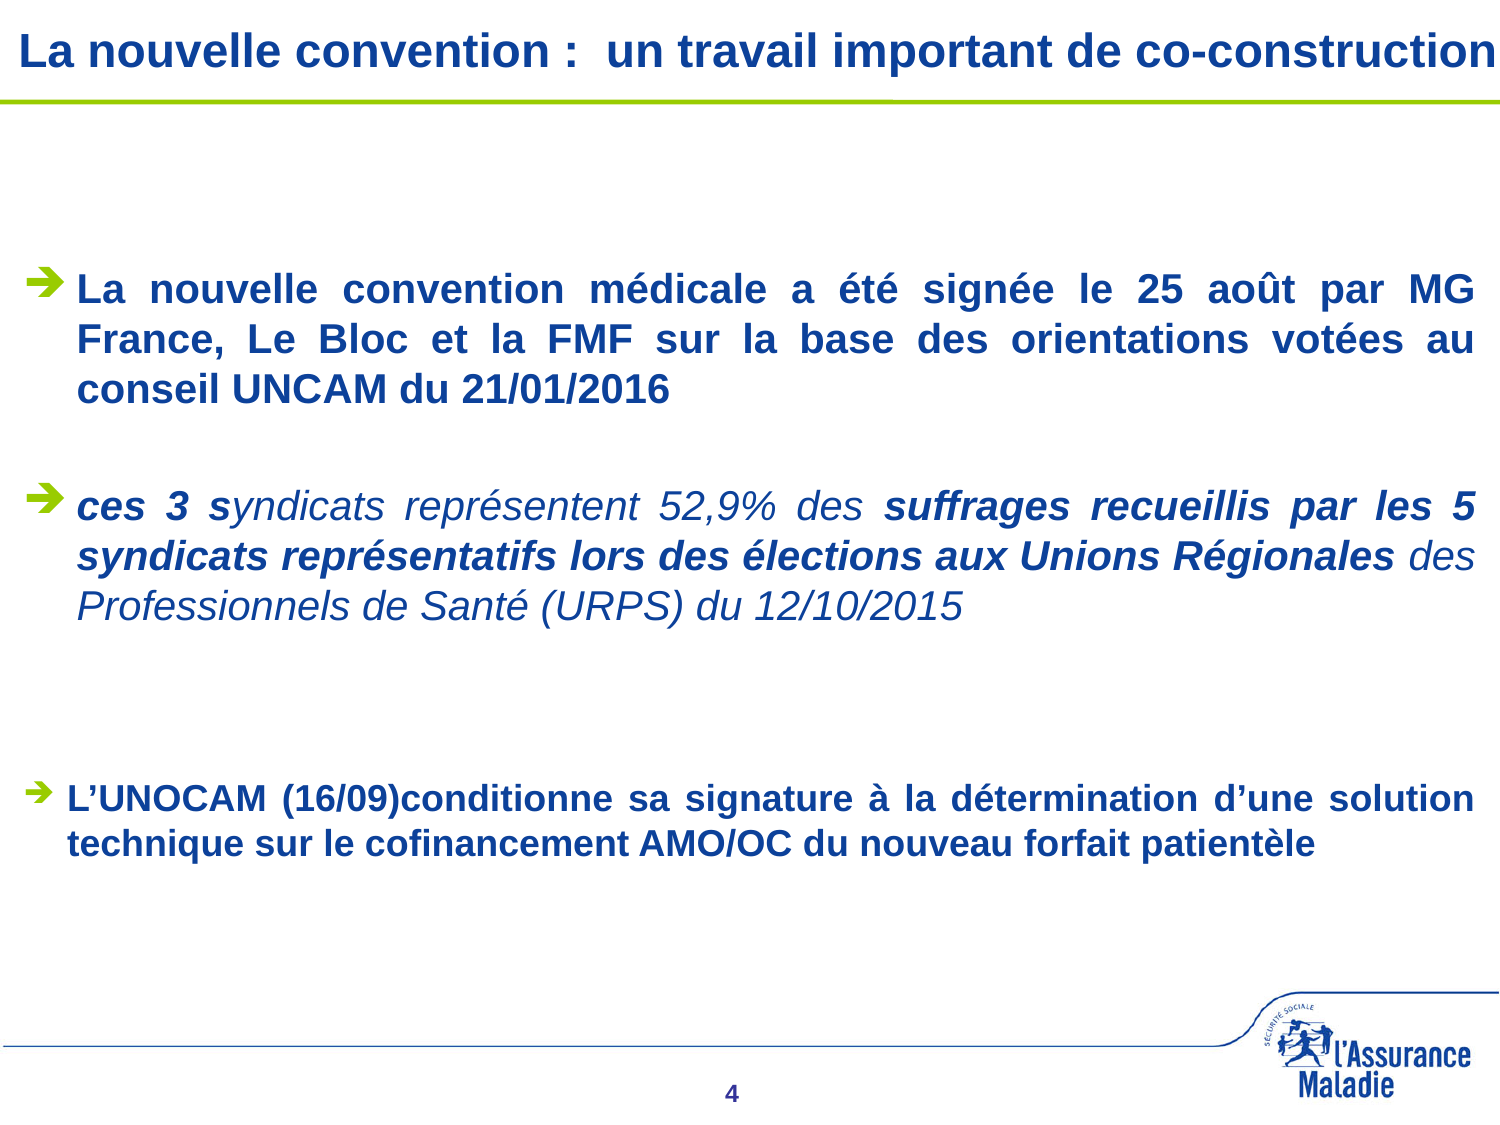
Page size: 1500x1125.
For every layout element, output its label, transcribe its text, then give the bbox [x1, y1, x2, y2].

title La nouvelle convention : un travail important de co-construction [0, 9, 1500, 88]
text_box 4 [690, 1070, 774, 1106]
picture [0, 988, 1500, 1124]
list La nouvelle convention médicale a été signée le 25 août par MG France, Le Bloc et la FMF sur la base des orientations votées au conseil UNCAM du 21/01/2016 ces 3 syndicats représentent 52,9% des suffrages recueillis par les 5 syndicats représentatifs lors des élections aux Unions Régionales des Professionnels de Santé (URPS) du 12/10/2015 L’UNOCAM (16/09)conditionne sa signature à la détermination d’une solution technique sur le cofinancement AMO/OC du nouveau forfait patientèle [8, 196, 1491, 953]
